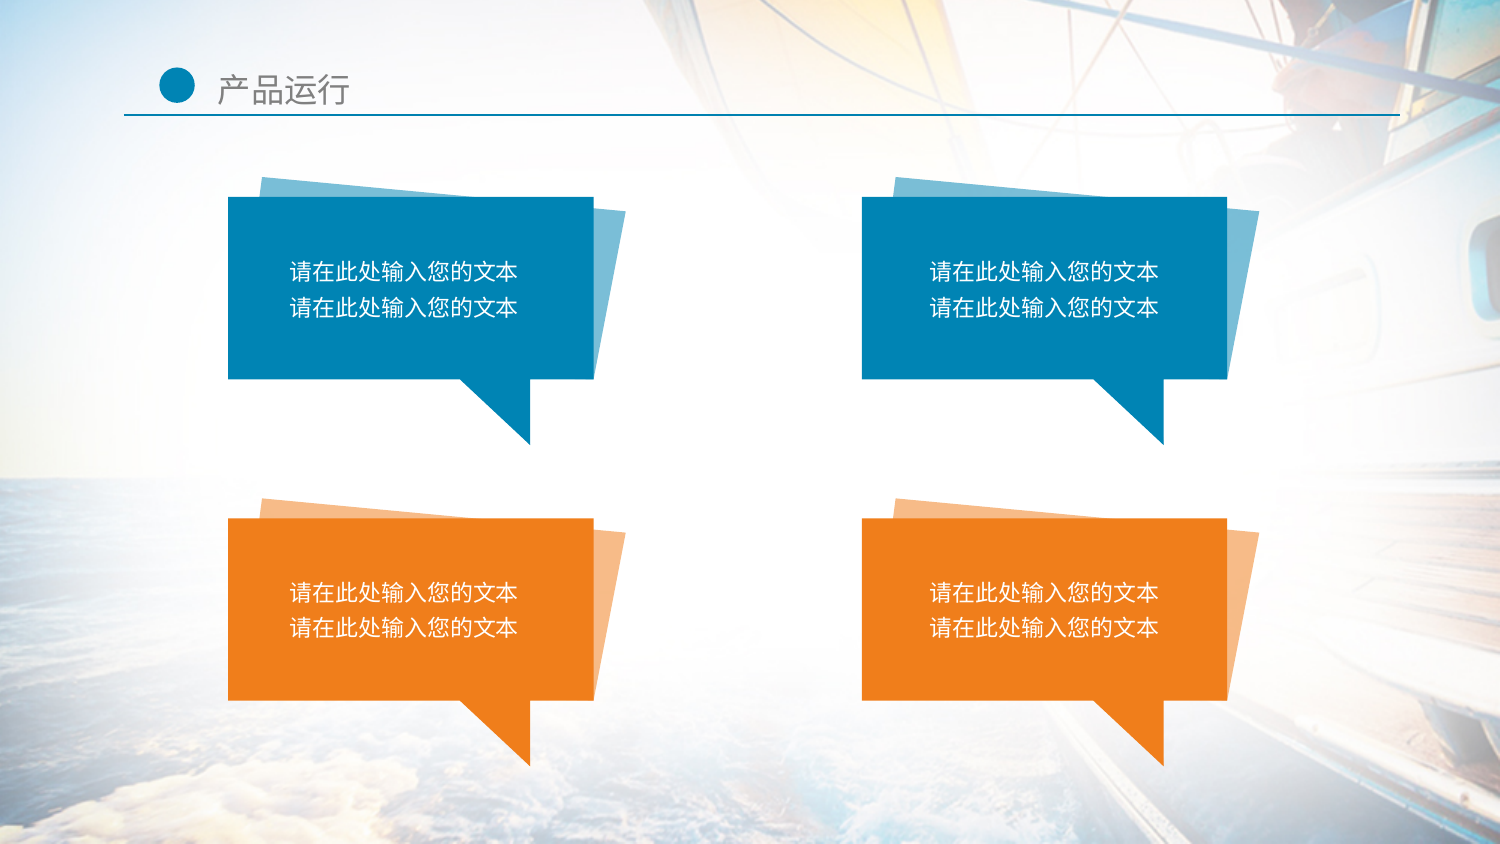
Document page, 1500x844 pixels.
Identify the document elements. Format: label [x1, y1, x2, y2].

picture [0, 0, 1500, 844]
text_box [861, 498, 1260, 767]
text_box [227, 498, 627, 767]
text_box [861, 176, 1260, 446]
text_box [227, 176, 627, 446]
